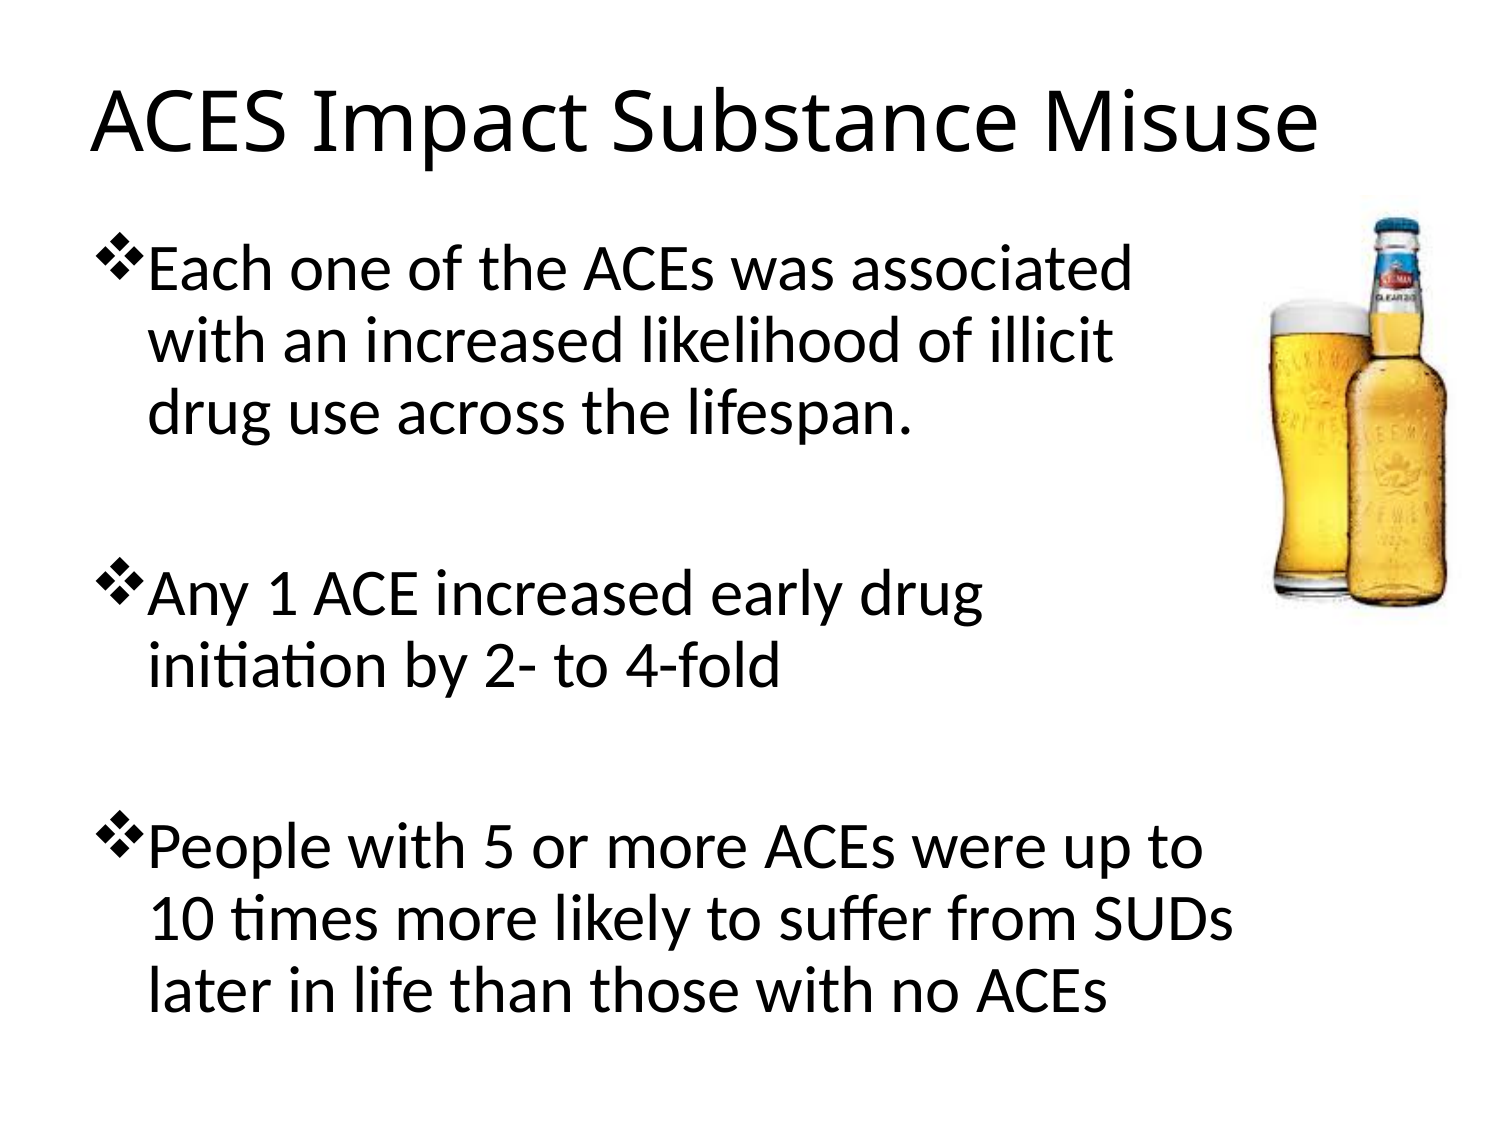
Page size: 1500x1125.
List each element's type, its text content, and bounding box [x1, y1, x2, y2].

list Each one of the ACEs was associated with an increased likelihood of illicit drug use across the lifespan. Any 1 ACE increased early drug initiation by 2- to 4-fold People with 5 or more ACEs were up to 10 times more likely to suffer from SUDs later in life than those with no ACEs [75, 224, 1250, 1050]
title ACES Impact Substance Misuse [75, 59, 1397, 188]
picture [1162, 195, 1500, 640]
